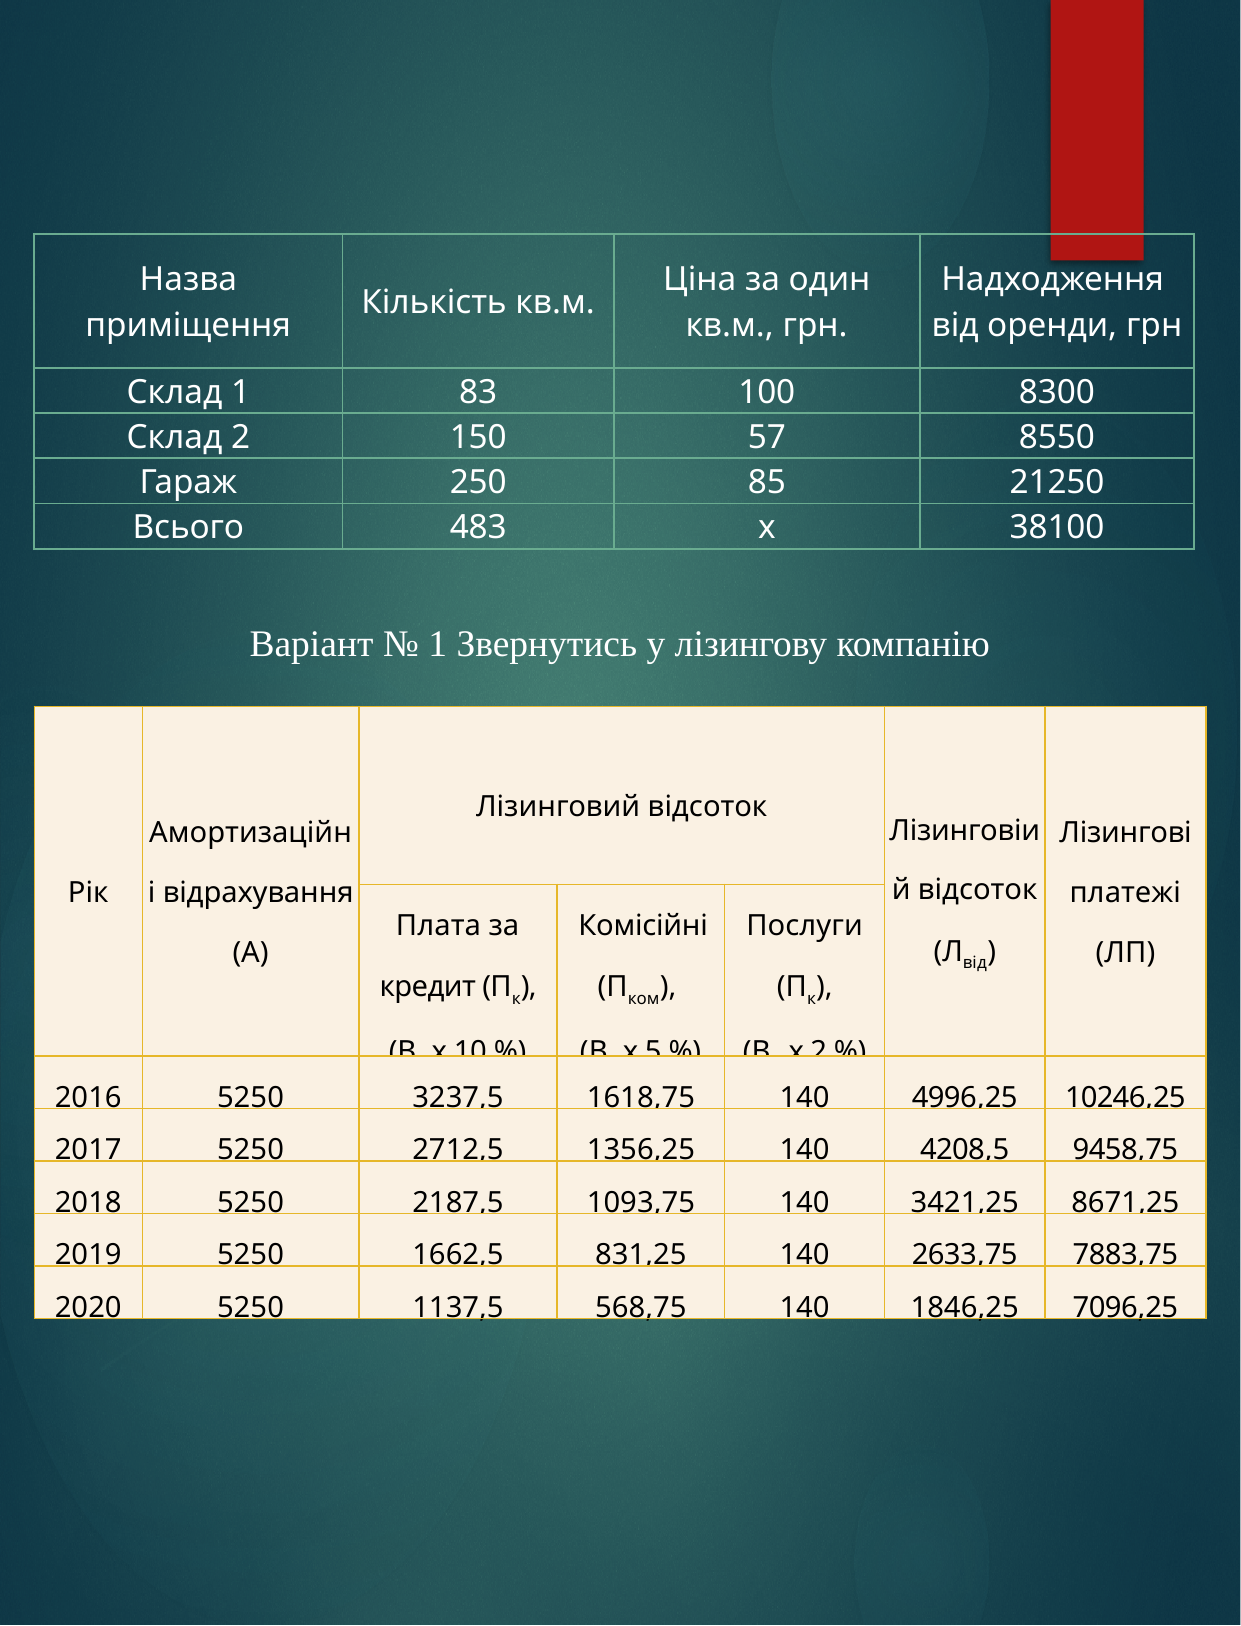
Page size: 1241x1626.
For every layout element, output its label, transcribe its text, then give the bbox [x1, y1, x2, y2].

table_cell 2633,75 [885, 1214, 1044, 1265]
table_cell Послуги (Пк), (Вп х 2 %) [725, 885, 884, 1055]
table_cell 57 [615, 414, 919, 457]
text_box Варіант № 1 Звернутись у лізингову компанію [234, 611, 1006, 672]
table_header Лізинговіий відсоток (Лвід) [885, 707, 1044, 1055]
table_cell Склад 1 [35, 369, 342, 412]
table_cell 5250 [143, 1214, 358, 1265]
table_cell 483 [343, 504, 613, 548]
table_cell 7883,75 [1046, 1214, 1205, 1265]
table_cell 1618,75 [558, 1057, 724, 1108]
table_cell 8671,25 [1046, 1162, 1205, 1213]
table_cell 1137,5 [360, 1267, 556, 1318]
table_header Лізинговий відсоток [360, 707, 884, 884]
table_cell 4996,25 [885, 1057, 1044, 1108]
table_cell 5250 [143, 1162, 358, 1213]
table_cell 140 [725, 1057, 884, 1108]
table_cell 4208,5 [885, 1109, 1044, 1160]
table_cell 2017 [35, 1109, 142, 1160]
table_header Амортизаційні відрахування (А) [143, 707, 358, 1055]
table_cell 1662,5 [360, 1214, 556, 1265]
table_cell 38100 [921, 504, 1193, 548]
table_cell 100 [615, 369, 919, 412]
table_cell 9458,75 [1046, 1109, 1205, 1160]
table_header Надходження від оренди, грн [921, 235, 1193, 367]
table_cell 2020 [35, 1267, 142, 1318]
table_cell х [615, 504, 919, 548]
table_header Рік [35, 707, 142, 1055]
table_cell Склад 2 [35, 414, 342, 457]
table_header Ціна за один кв.м., грн. [615, 235, 919, 367]
table_cell Гараж [35, 459, 342, 503]
table_cell 7096,25 [1046, 1267, 1205, 1318]
table_cell Плата за кредит (Пк), (Вс х 10 %) [360, 885, 556, 1055]
table_cell 150 [343, 414, 613, 457]
table_cell 568,75 [558, 1267, 724, 1318]
table_cell 2187,5 [360, 1162, 556, 1213]
table_cell 1093,75 [558, 1162, 724, 1213]
table_cell 250 [343, 459, 613, 503]
table_cell 140 [725, 1214, 884, 1265]
table_cell 140 [725, 1109, 884, 1160]
table_cell 85 [615, 459, 919, 503]
table_cell 10246,25 [1046, 1057, 1205, 1108]
table_cell 21250 [921, 459, 1193, 503]
table_cell 2016 [35, 1057, 142, 1108]
table_cell 140 [725, 1162, 884, 1213]
table_cell 5250 [143, 1057, 358, 1108]
table_cell 8550 [921, 414, 1193, 457]
table_cell 831,25 [558, 1214, 724, 1265]
table_cell 5250 [143, 1109, 358, 1160]
table_cell Комісійні (Пком), (Вс х 5 %) [558, 885, 724, 1055]
table_cell 83 [343, 369, 613, 412]
table_cell 2018 [35, 1162, 142, 1213]
table_cell 3421,25 [885, 1162, 1044, 1213]
table_cell 3237,5 [360, 1057, 556, 1108]
table_cell 2019 [35, 1214, 142, 1265]
table_cell Всього [35, 504, 342, 548]
table_header Лізингові платежі (ЛП) [1046, 707, 1205, 1055]
table_cell 1356,25 [558, 1109, 724, 1160]
table_header Назва приміщення [35, 235, 342, 367]
table_cell 8300 [921, 369, 1193, 412]
table_cell 2712,5 [360, 1109, 556, 1160]
table_cell 1846,25 [885, 1267, 1044, 1318]
table_cell 140 [725, 1267, 884, 1318]
table_header Кількість кв.м. [343, 235, 613, 367]
table_cell 5250 [143, 1267, 358, 1318]
